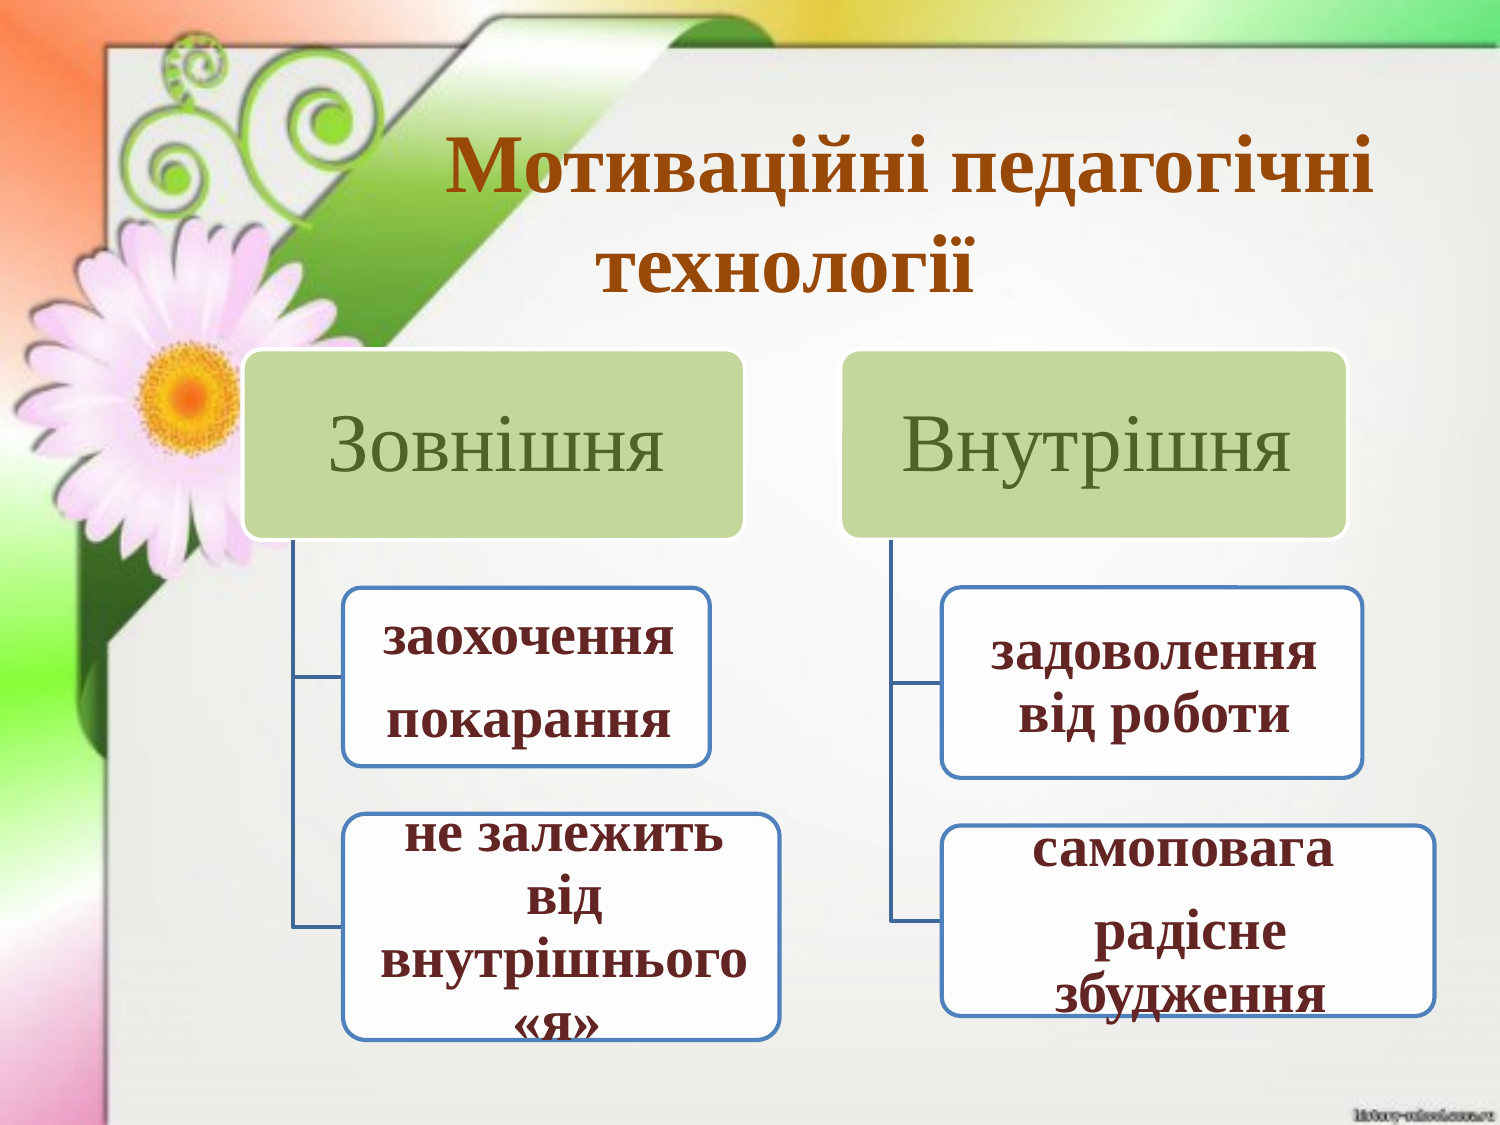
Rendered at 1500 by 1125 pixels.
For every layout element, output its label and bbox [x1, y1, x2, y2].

picture [0, 0, 1500, 1125]
text_box [241, 318, 1436, 1071]
